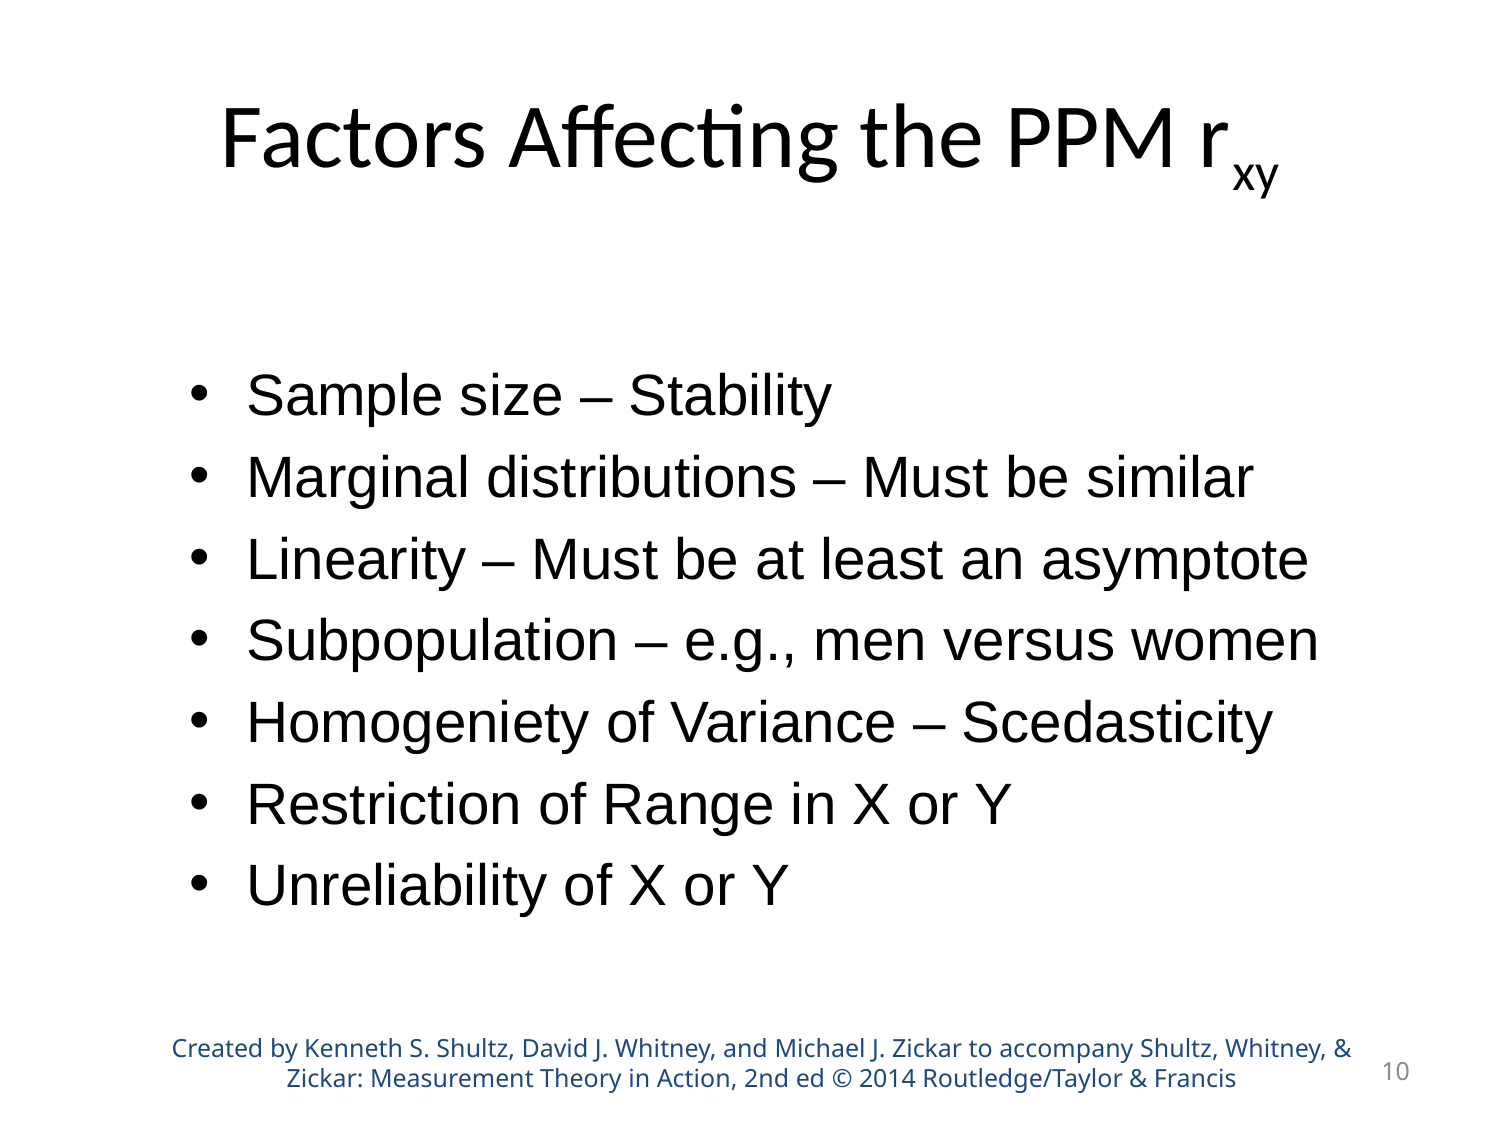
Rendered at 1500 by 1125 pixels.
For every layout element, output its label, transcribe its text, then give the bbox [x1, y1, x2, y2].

footer Created by Kenneth S. Shultz, David J. Whitney, and Michael J. Zickar to accompany Shultz, Whitney, & Zickar: Measurement Theory in Action, 2nd ed © 2014 Routledge/Taylor & Francis [137, 1025, 1388, 1100]
slide_number 10 [1074, 1042, 1425, 1103]
list Sample size – Stability Marginal distributions – Must be similar Linearity – Must be at least an asymptote Subpopulation – e.g., men versus women Homogeniety of Variance – Scedasticity Restriction of Range in X or Y Unreliability of X or Y [174, 350, 1450, 1025]
title Factors Affecting the PPM rxy [75, 45, 1425, 233]
